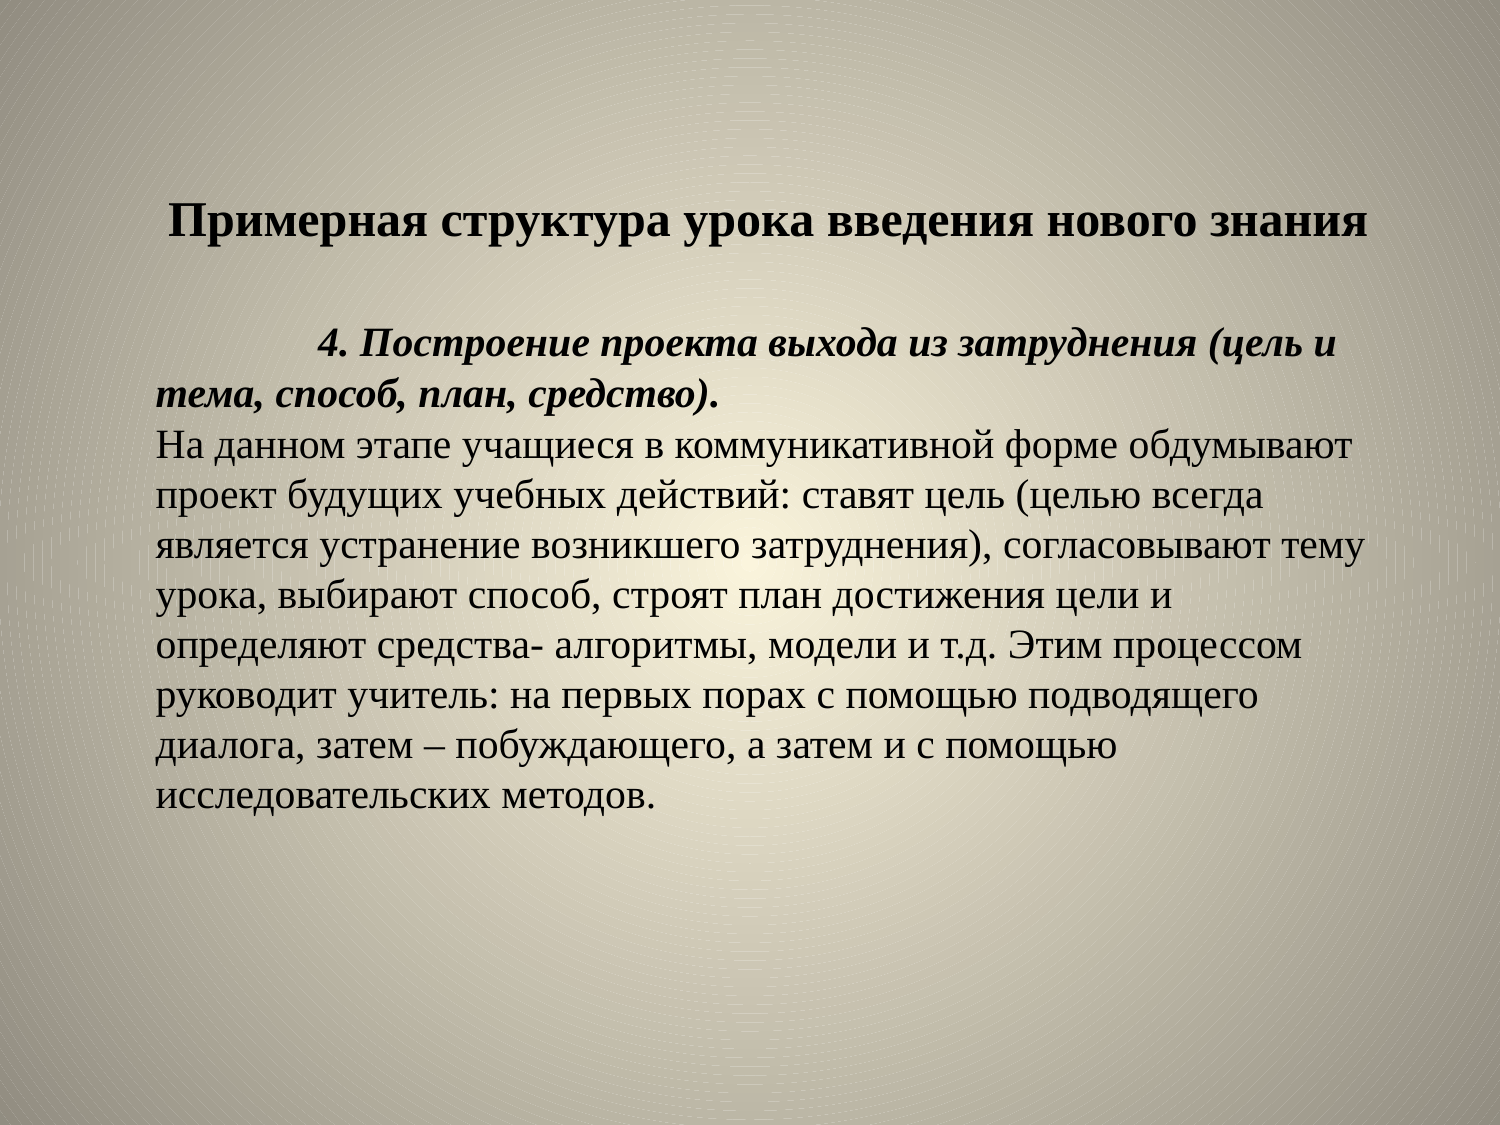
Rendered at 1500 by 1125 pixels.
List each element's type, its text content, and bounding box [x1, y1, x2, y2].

text_box Примерная структура урока введения нового знания 4. Построение проекта выхода из затруднения (цель и тема, способ, план, средство). На данном этапе учащиеся в коммуникативной форме обдумывают проект будущих учебных действий: ставят цель (целью всегда является устранение возникшего затруднения), согласовывают тему урока, выбирают способ, строят план достижения цели и определяют средства- алгоритмы, модели и т.д. Этим процессом руководит учитель: на первых порах с помощью подводящего диалога, затем – побуждающего, а затем и с помощью исследовательских методов. [140, 178, 1407, 824]
